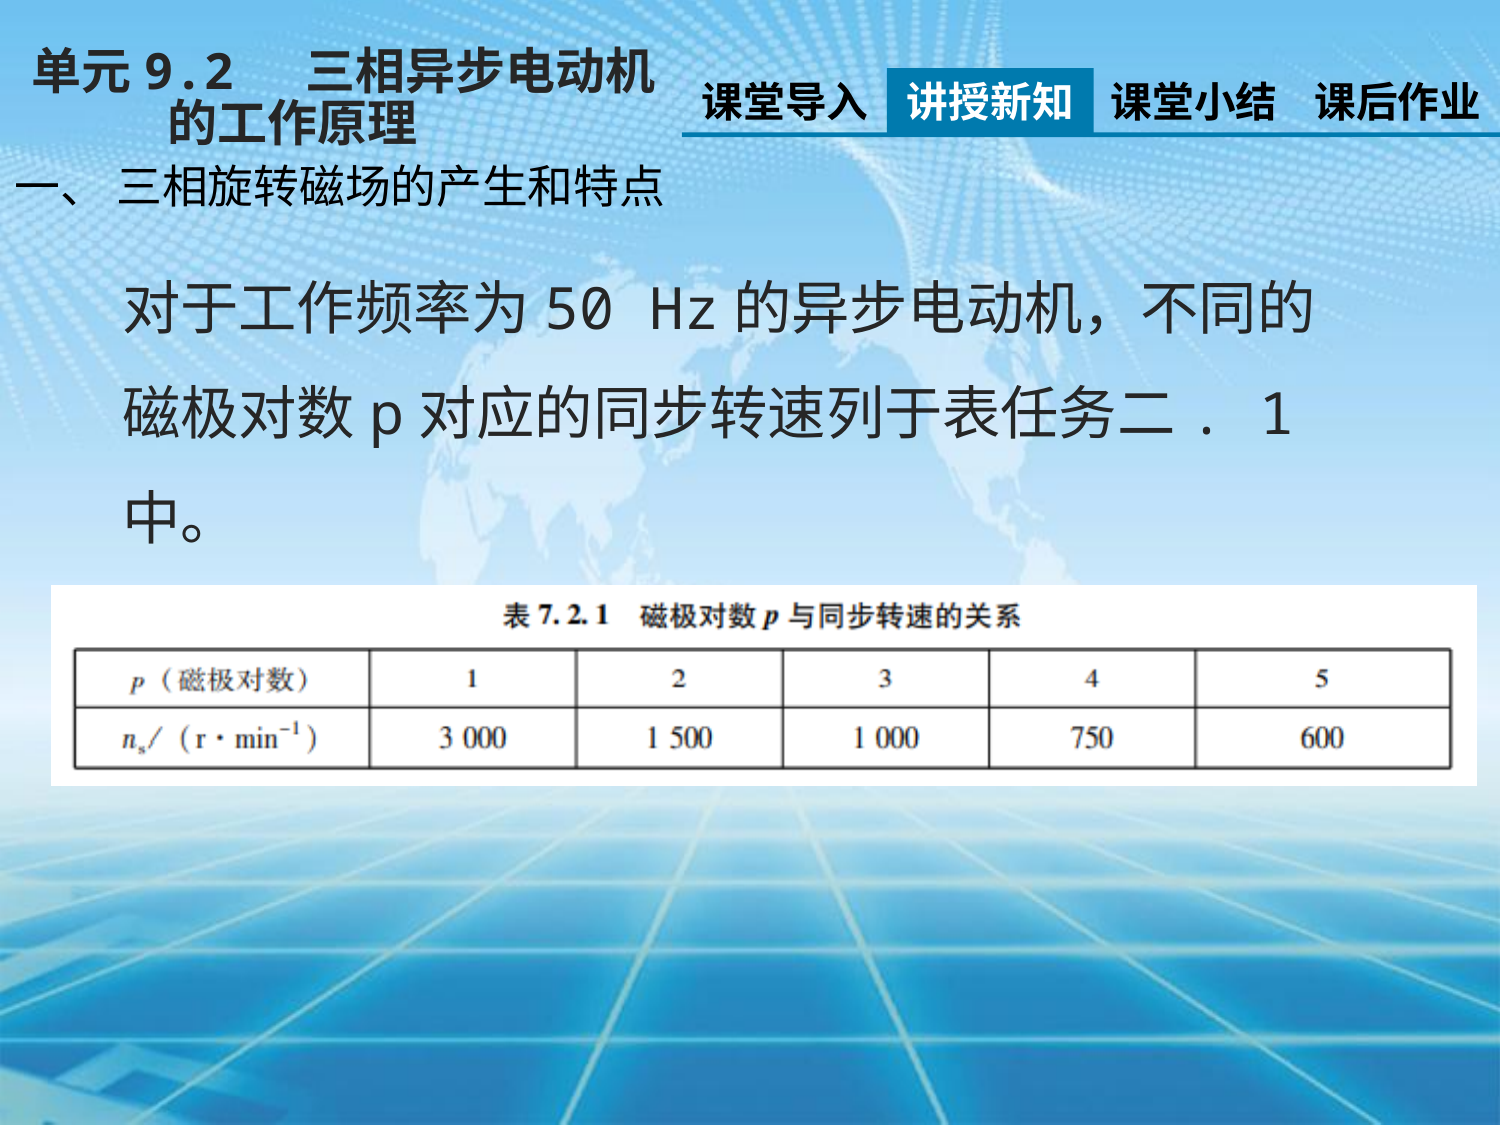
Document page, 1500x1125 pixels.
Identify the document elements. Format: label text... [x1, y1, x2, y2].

picture [0, 0, 1500, 150]
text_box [16, 39, 1500, 160]
text_box 对于工作频率为50 Hz的异步电动机，不同的磁极对数p对应的同步转速列于表任务二. 1中。 [107, 229, 1381, 559]
picture [0, 160, 1500, 1125]
text_box 一、 三相旋转磁场的产生和特点 [0, 150, 1350, 221]
